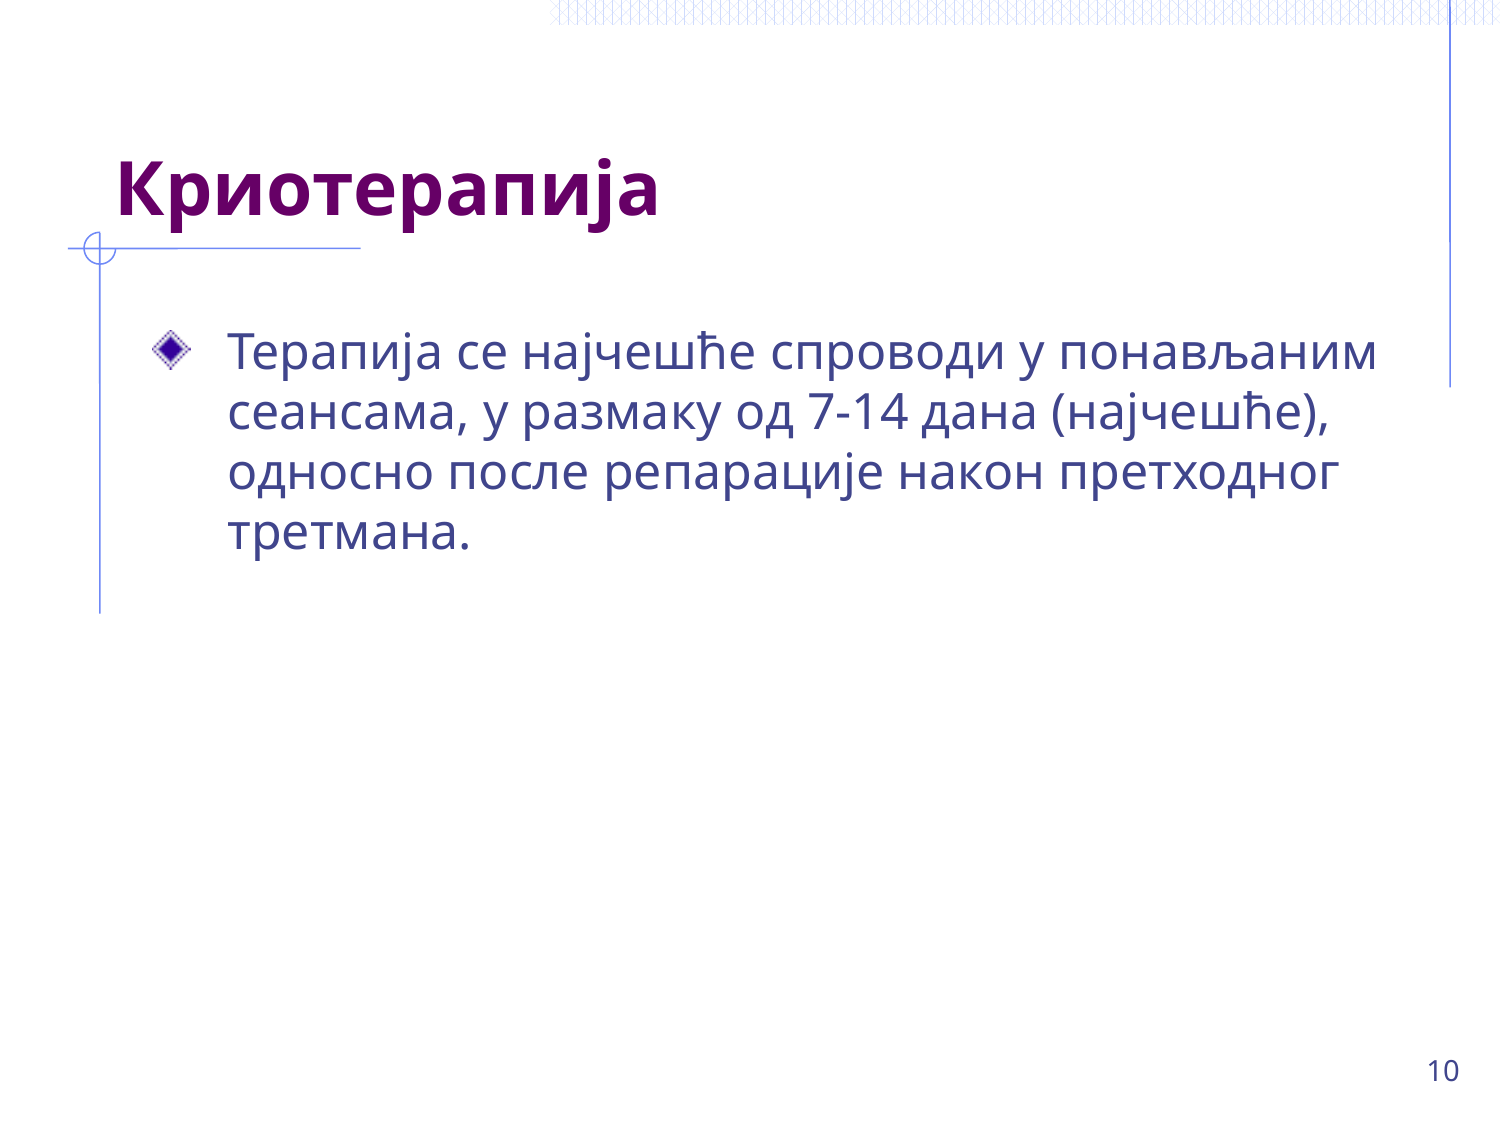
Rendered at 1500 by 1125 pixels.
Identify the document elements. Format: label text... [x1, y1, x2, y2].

title Криотерапија [99, 49, 1376, 238]
slide_number 10 [1162, 1025, 1475, 1100]
picture [152, 330, 191, 370]
list Терапија се најчешће спроводи у понављаним сеансама, у размаку од 7-14 дана (најчешће), односно после репарације након претходног третмана. [137, 312, 1413, 988]
